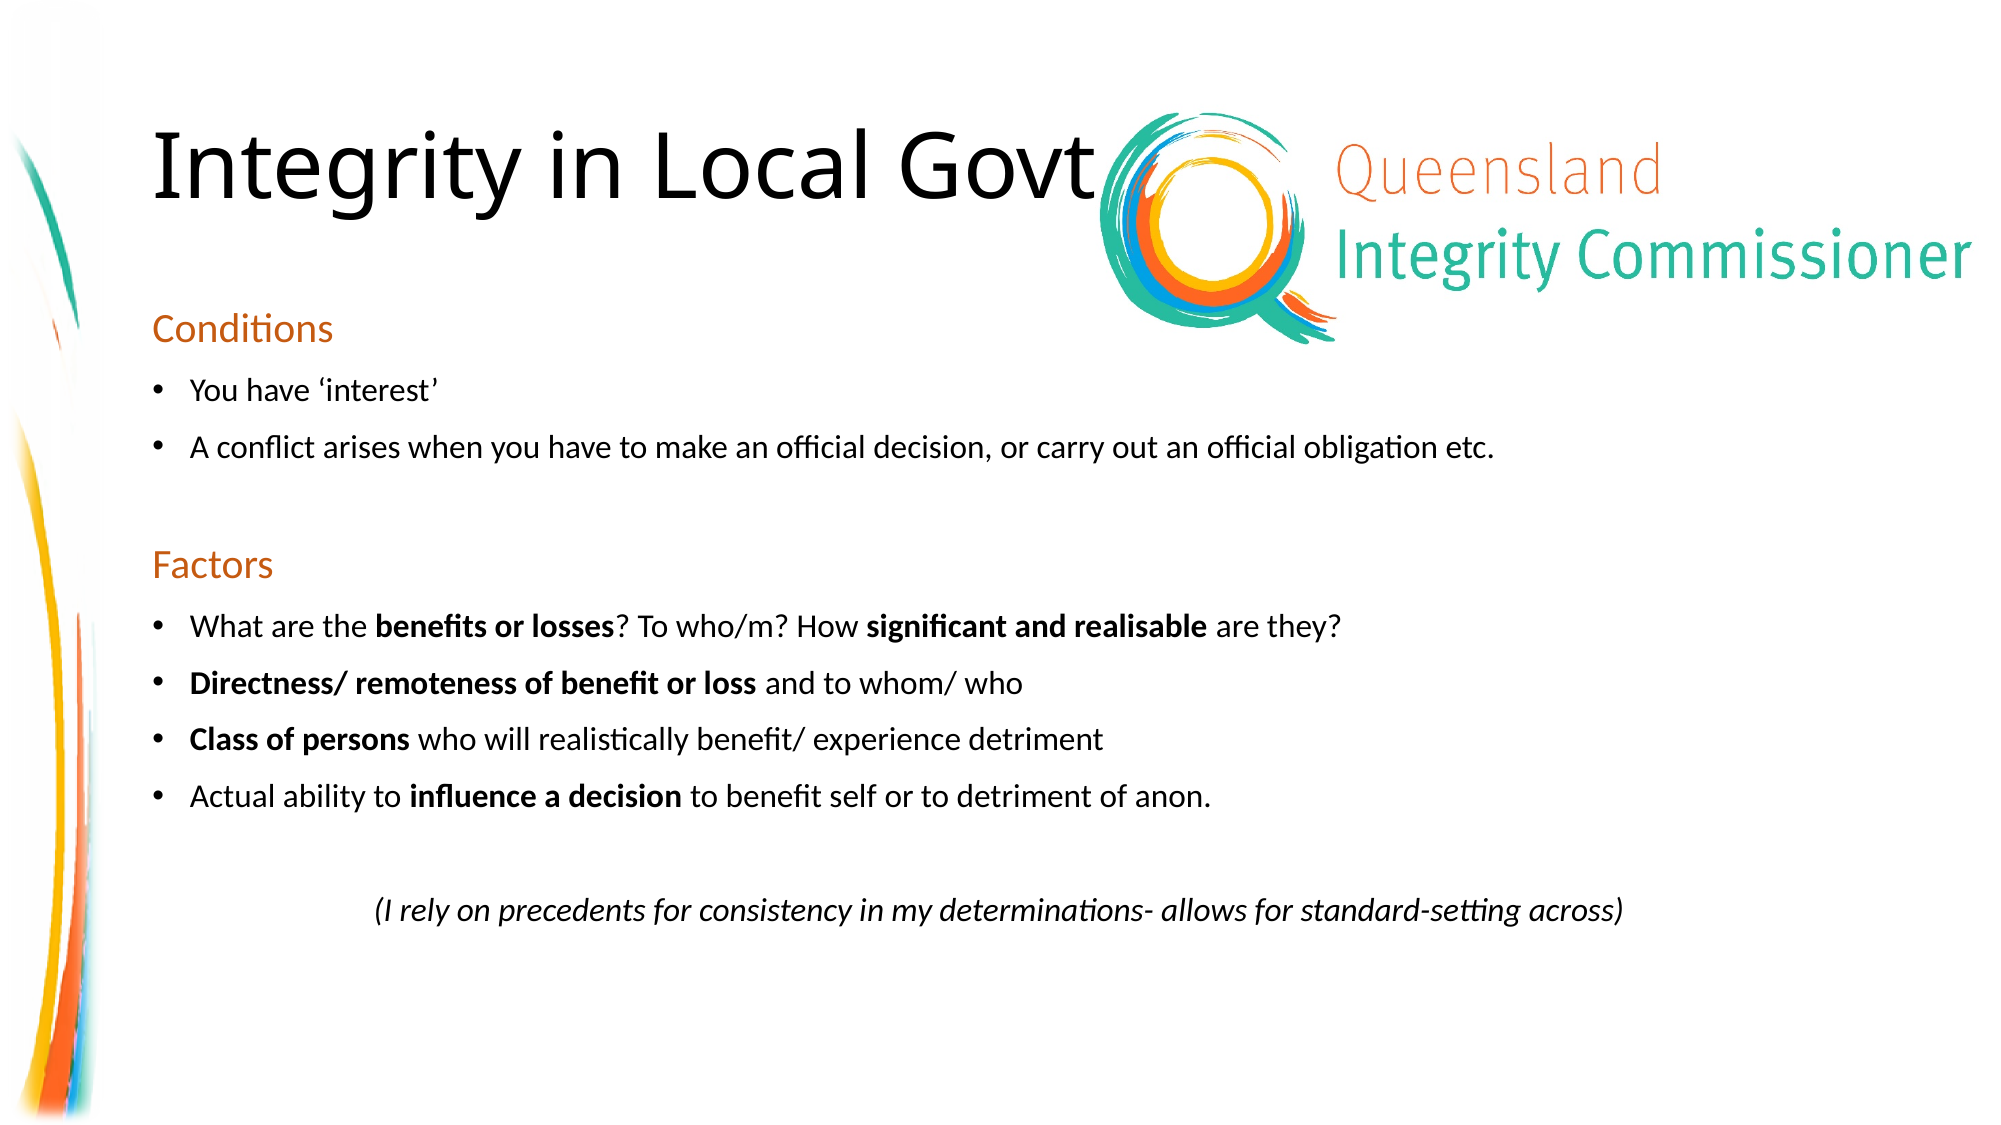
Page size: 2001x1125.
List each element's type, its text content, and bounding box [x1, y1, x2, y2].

list Conditions You have ‘interest’ A conflict arises when you have to make an official decision, or carry out an official obligation etc. Factors What are the benefits or losses? To who/m? How significant and realisable are they? Directness/ remoteness of benefit or loss and to whom/ who Class of persons who will realistically benefit/ experience detriment Actual ability to influence a decision to benefit self or to detriment of anon. (I rely on precedents for consistency in my determinations- allows for standard-setting across) [137, 299, 1863, 1014]
picture [0, 0, 111, 1125]
picture [1073, 38, 2000, 404]
title Integrity in Local Govt [137, 59, 1073, 278]
